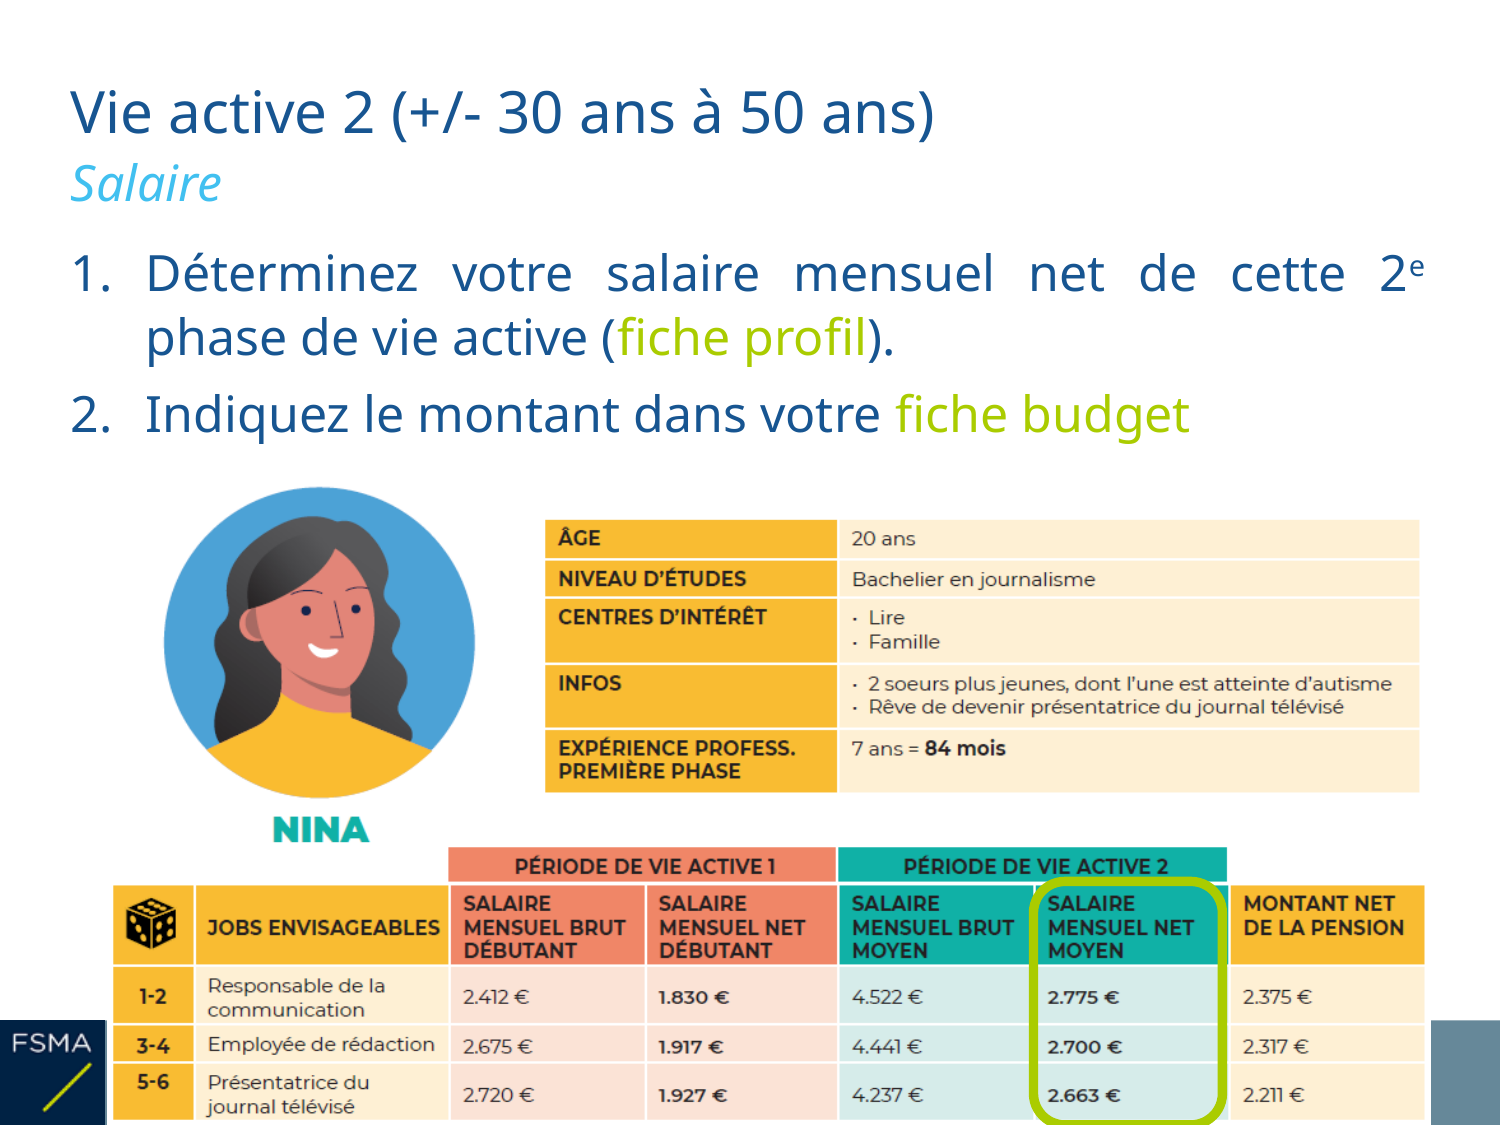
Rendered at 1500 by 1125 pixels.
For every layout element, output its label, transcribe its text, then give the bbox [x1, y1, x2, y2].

picture [0, 1020, 105, 1125]
picture [107, 477, 1431, 1125]
title Vie active 2 (+/- 30 ans à 50 ans) Salaire [70, 78, 1425, 220]
list Déterminez votre salaire mensuel net de cette 2e phase de vie active (fiche profil). Indiquez le montant dans votre fiche budget [70, 236, 1425, 947]
